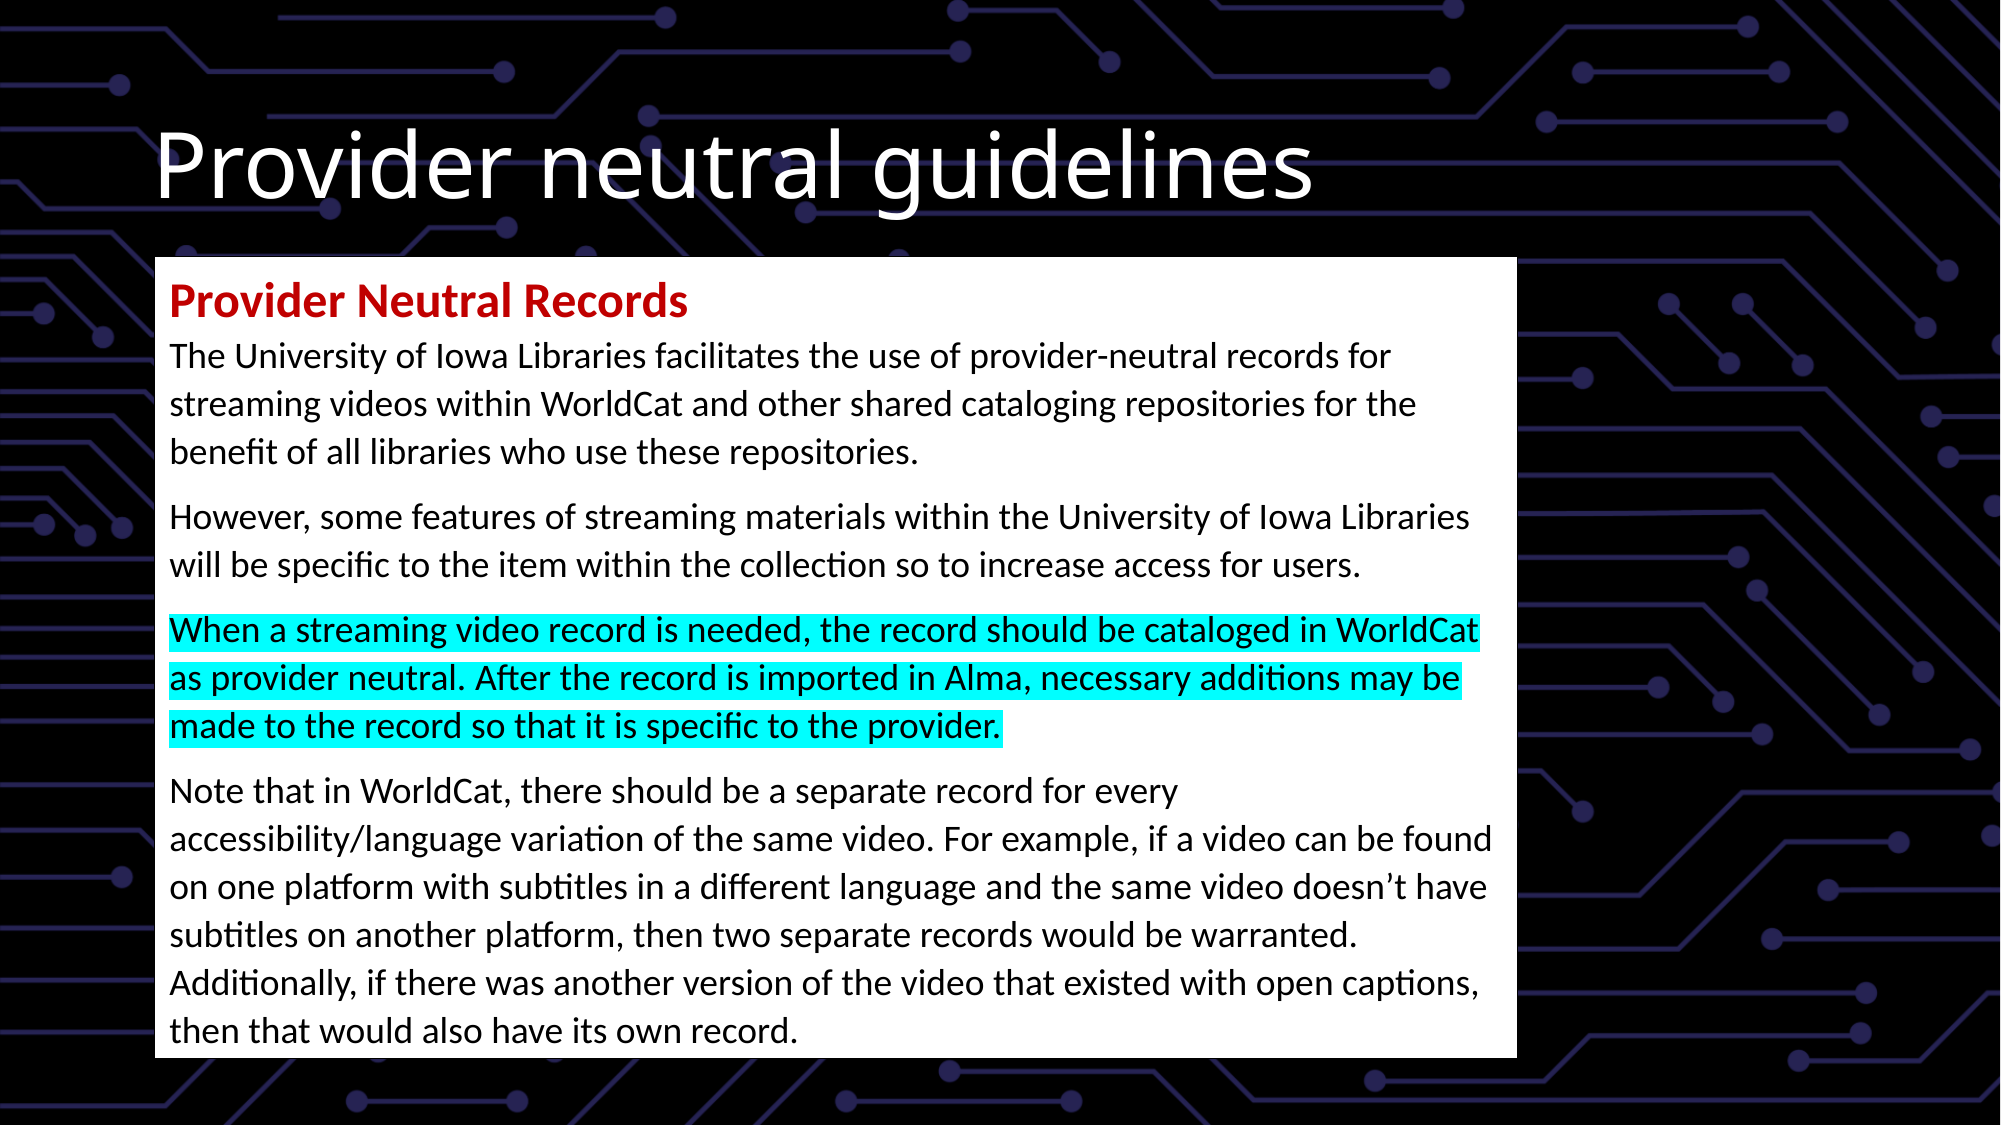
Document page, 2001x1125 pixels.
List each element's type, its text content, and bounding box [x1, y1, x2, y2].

title Provider neutral guidelines [137, 59, 1863, 278]
text_box Provider Neutral Records The University of Iowa Libraries facilitates the use of provider-neutral records for streaming videos within WorldCat and other shared cataloging repositories for the benefit of all libraries who use these repositories. However, some features of streaming materials within the University of Iowa Libraries will be specific to the item within the collection so to increase access for users. When a streaming video record is needed, the record should be cataloged in WorldCat as provider neutral. After the record is imported in Alma, necessary additions may be made to the record so that it is specific to the provider. Note that in WorldCat, there should be a separate record for every accessibility/language variation of the same video. For example, if a video can be found on one platform with subtitles in a different language and the same video doesn’t have subtitles on another platform, then two separate records would be warranted. Additionally, if there was another version of the video that existed with open captions, then that would also have its own record. [154, 256, 1518, 1059]
picture [0, 0, 2001, 1125]
